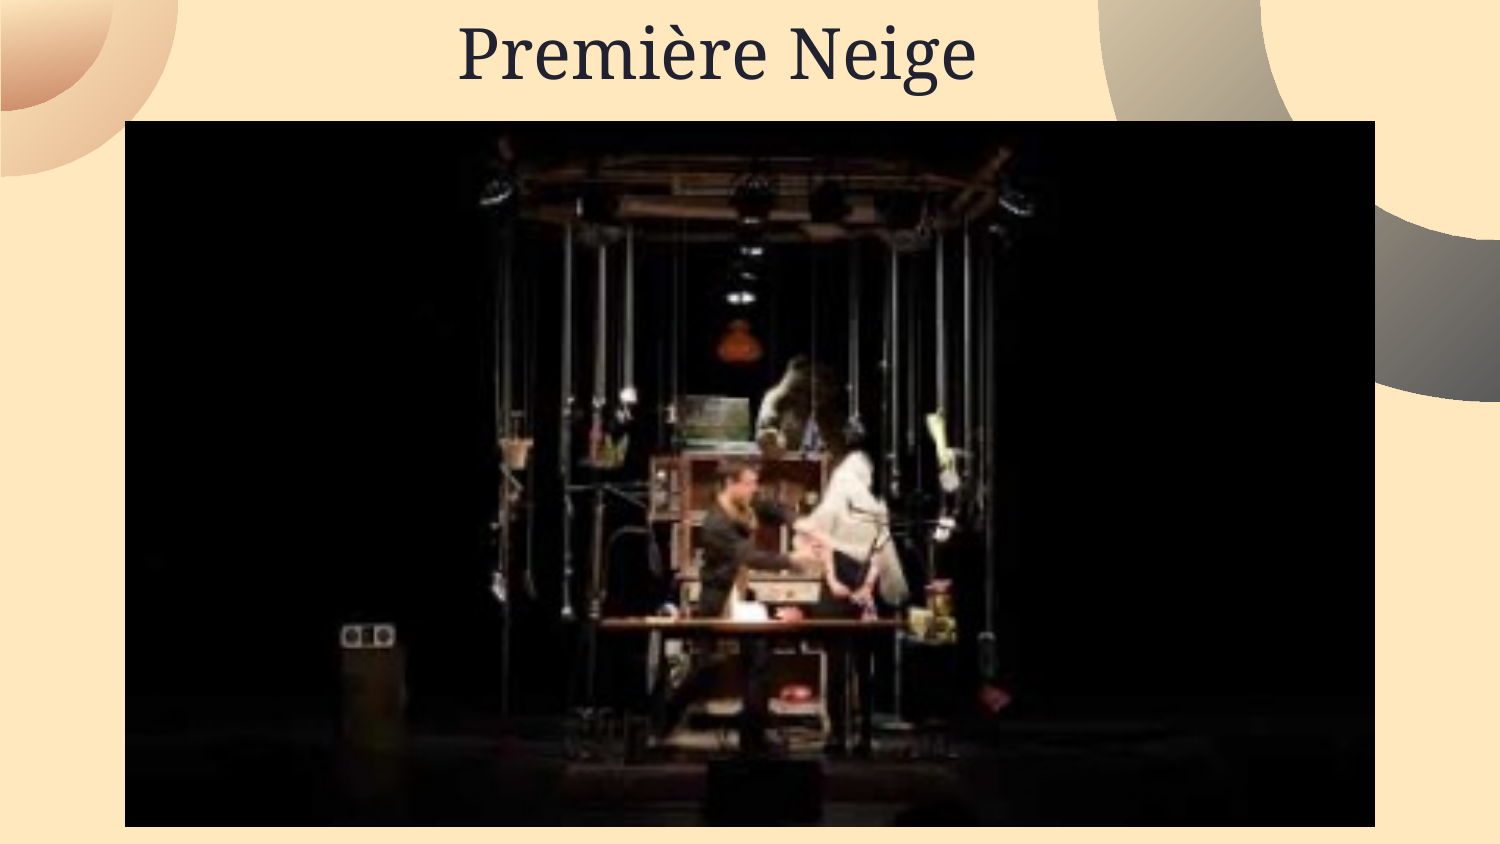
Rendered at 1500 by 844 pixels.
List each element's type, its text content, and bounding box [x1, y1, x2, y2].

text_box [123, 120, 1376, 828]
title Première Neige [442, 0, 1058, 103]
